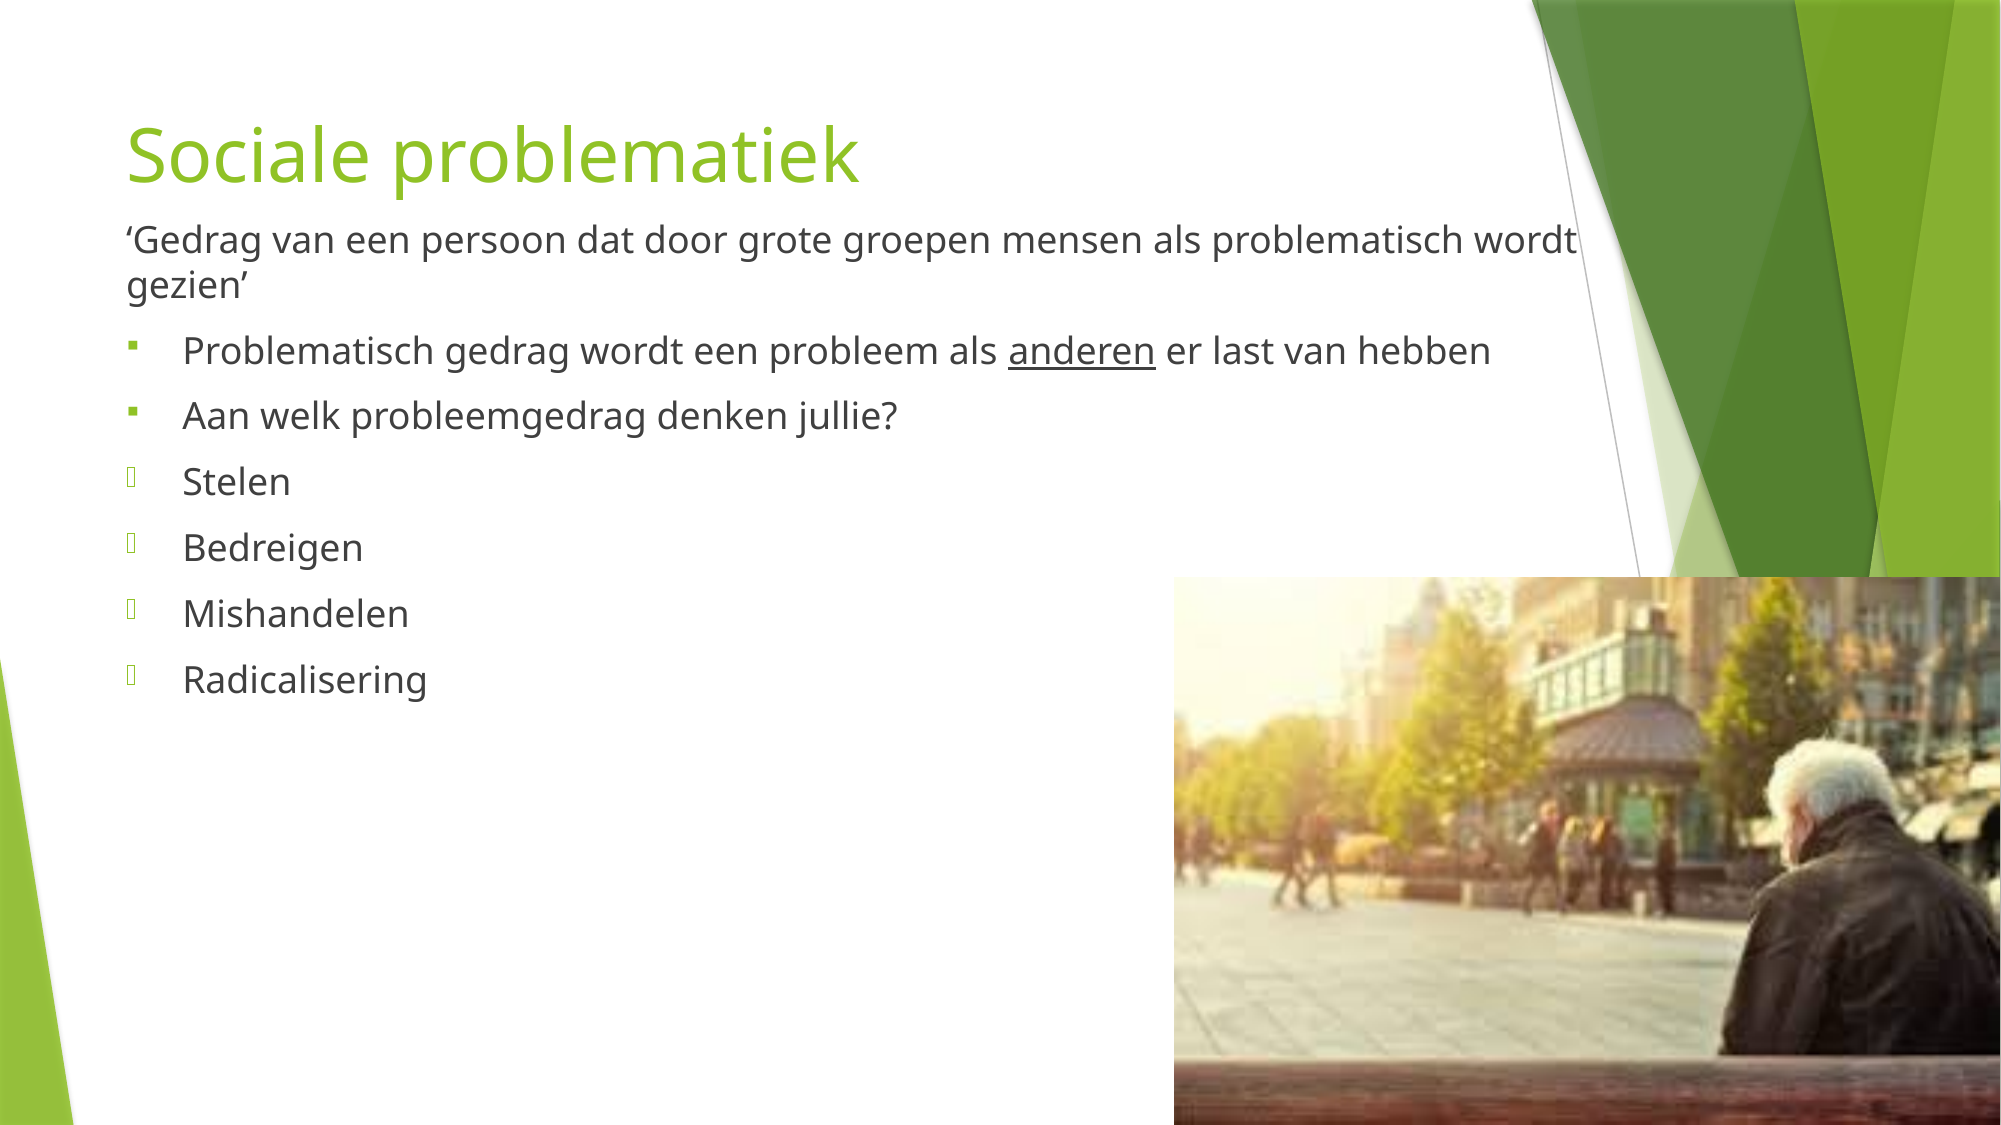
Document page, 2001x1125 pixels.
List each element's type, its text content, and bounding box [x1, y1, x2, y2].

list ‘Gedrag van een persoon dat door grote groepen mensen als problematisch wordt gezien’ Problematisch gedrag wordt een probleem als anderen er last van hebben Aan welk probleemgedrag denken jullie? Stelen Bedreigen Mishandelen Radicalisering [111, 208, 1674, 845]
picture [1173, 576, 2000, 1125]
title Sociale problematiek [111, 99, 1522, 208]
